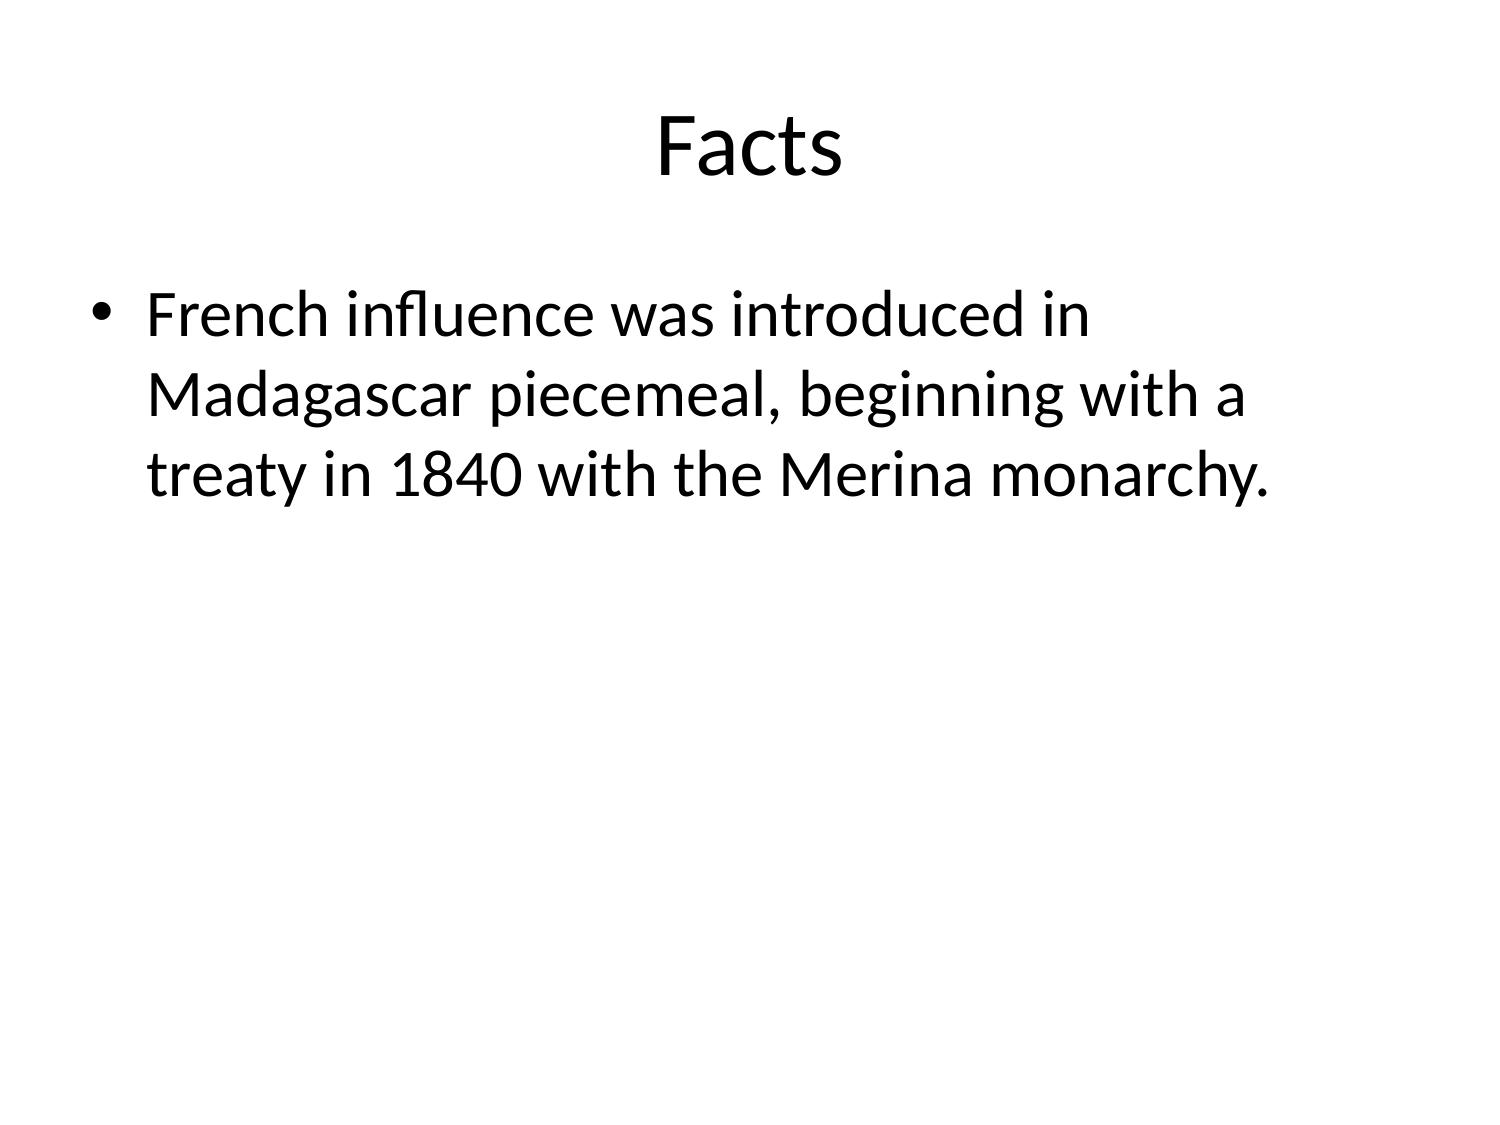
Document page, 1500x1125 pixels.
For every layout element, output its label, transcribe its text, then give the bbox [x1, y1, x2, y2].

list French influence was introduced in Madagascar piecemeal, beginning with a treaty in 1840 with the Merina monarchy. [75, 262, 1425, 1005]
title Facts [75, 45, 1425, 233]
